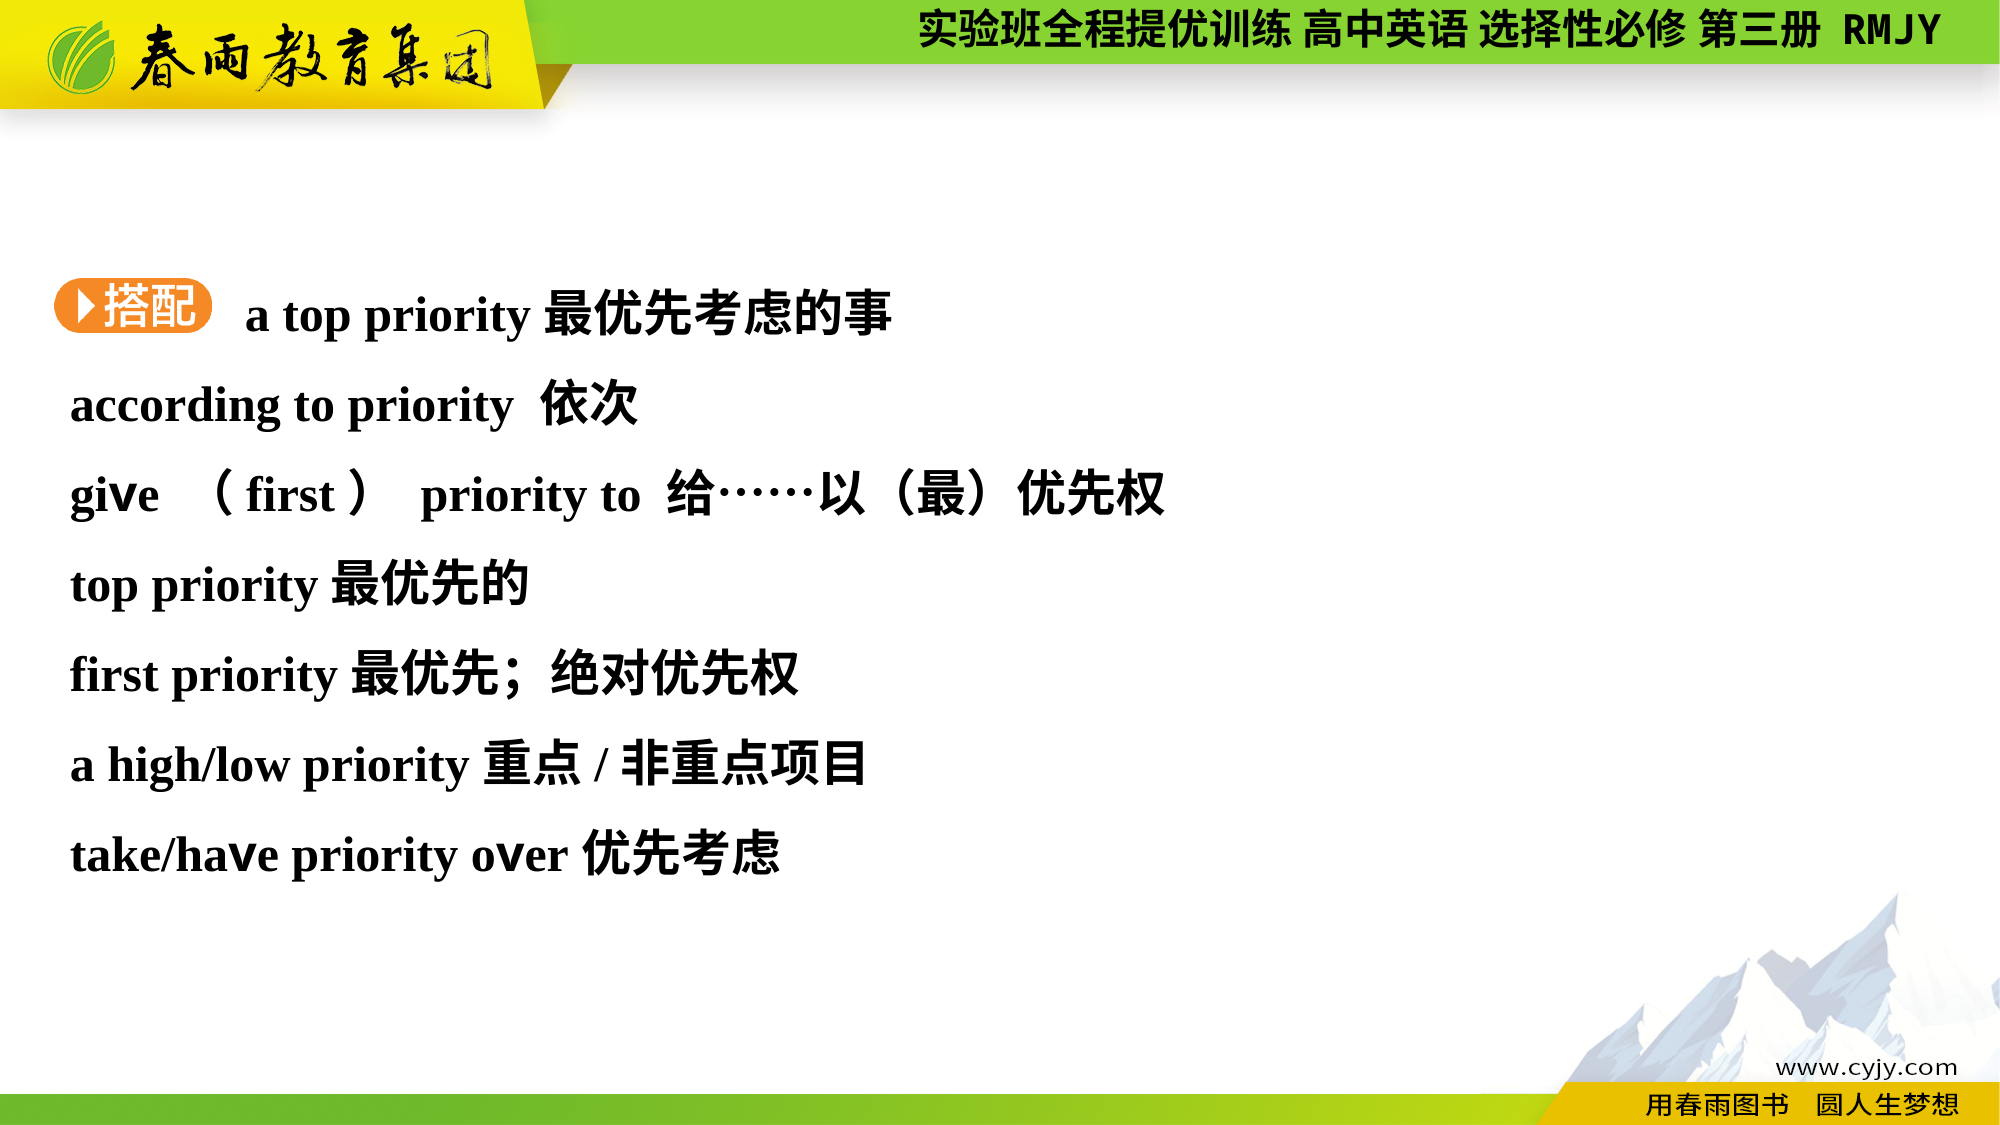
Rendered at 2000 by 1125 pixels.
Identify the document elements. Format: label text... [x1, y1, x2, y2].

picture [0, 0, 2000, 1125]
list a top priority最优先考虑的事 according to priority 依次 give （first） priority to 给……以（最）优先权 top priority最优先的 first priority最优先；绝对优先权 a high/low priority重点/非重点项目 take/have priority over优先考虑 [54, 243, 1939, 895]
